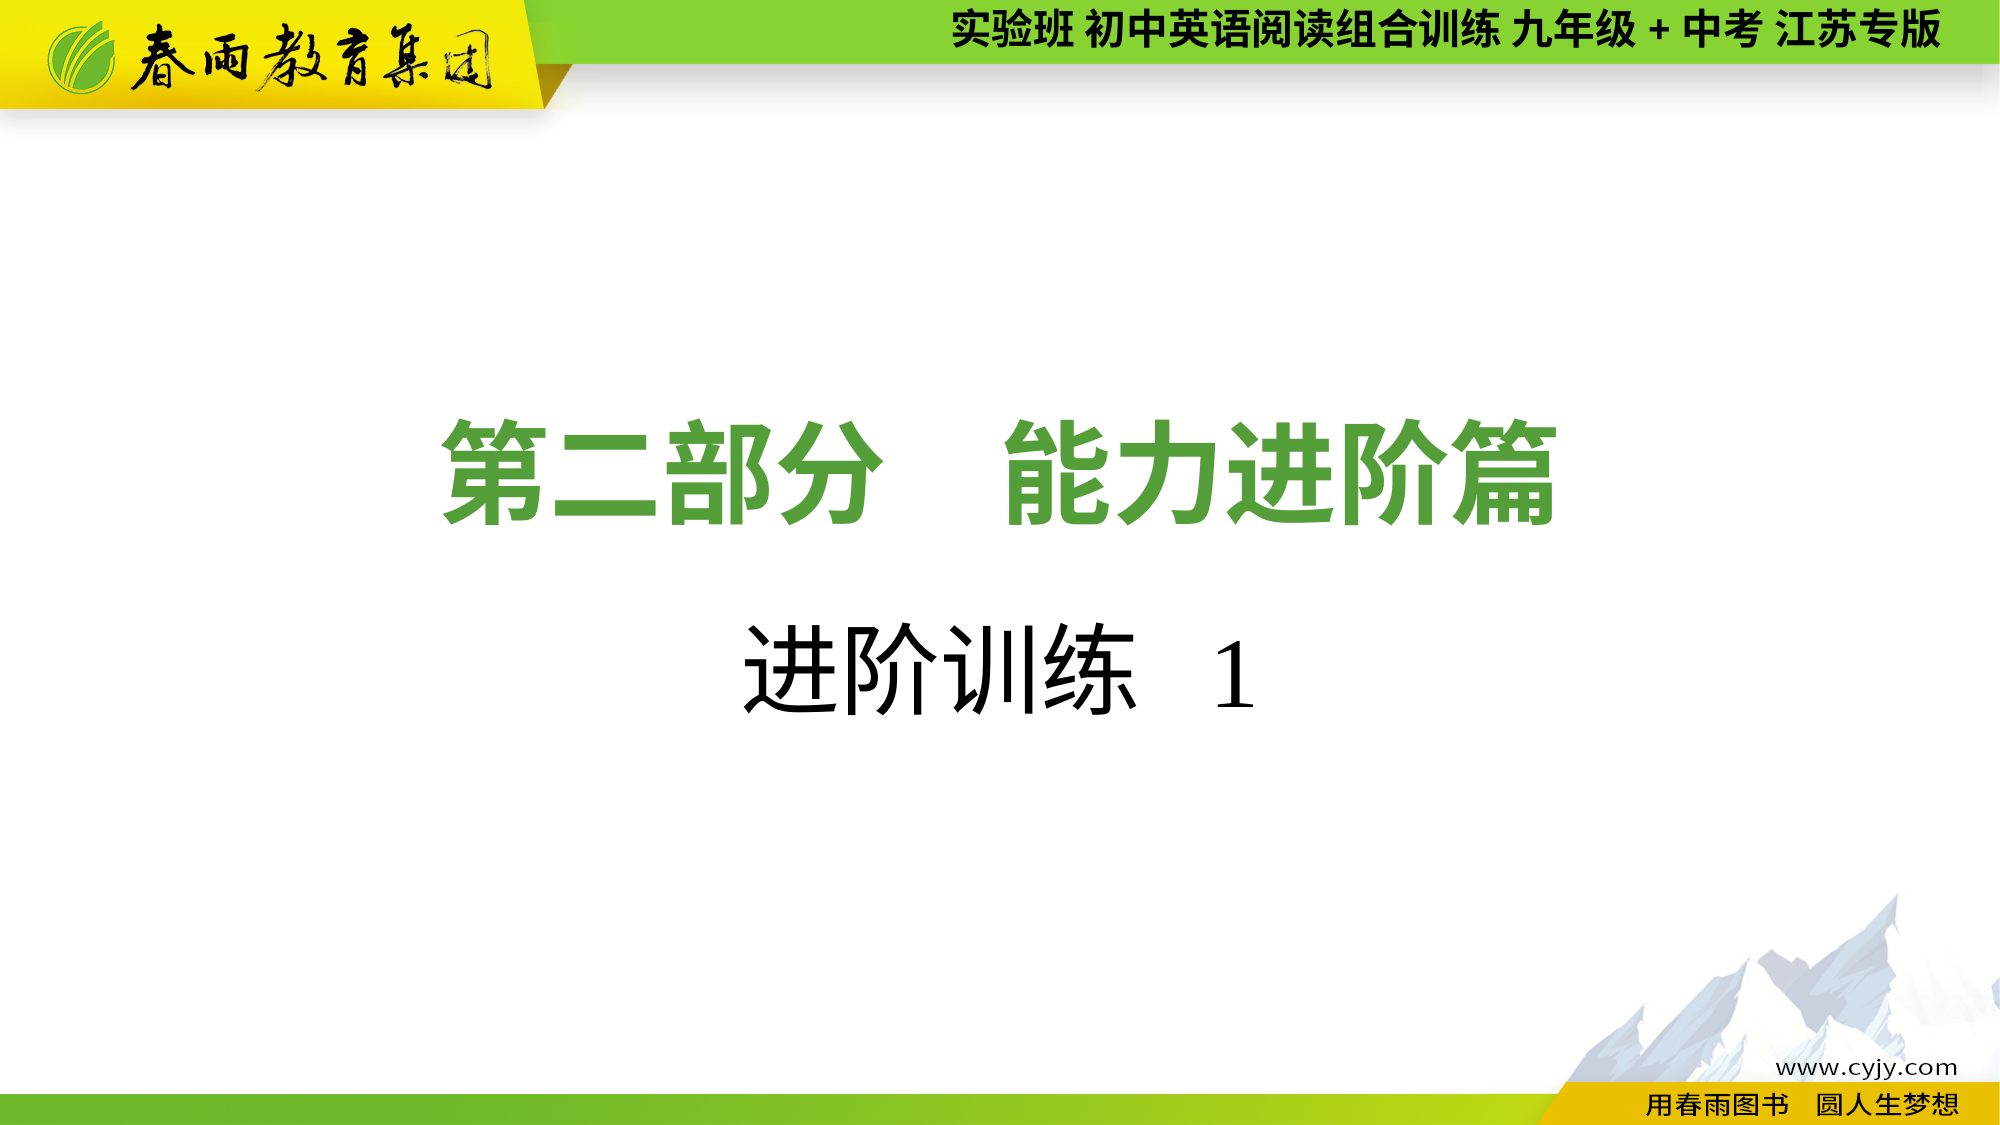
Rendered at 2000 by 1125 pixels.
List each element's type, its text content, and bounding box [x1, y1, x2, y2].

text_box 第二部分 能力进阶篇 [54, 327, 1946, 540]
picture [0, 0, 2000, 1125]
text_box 进阶训练 1 [54, 540, 1946, 736]
